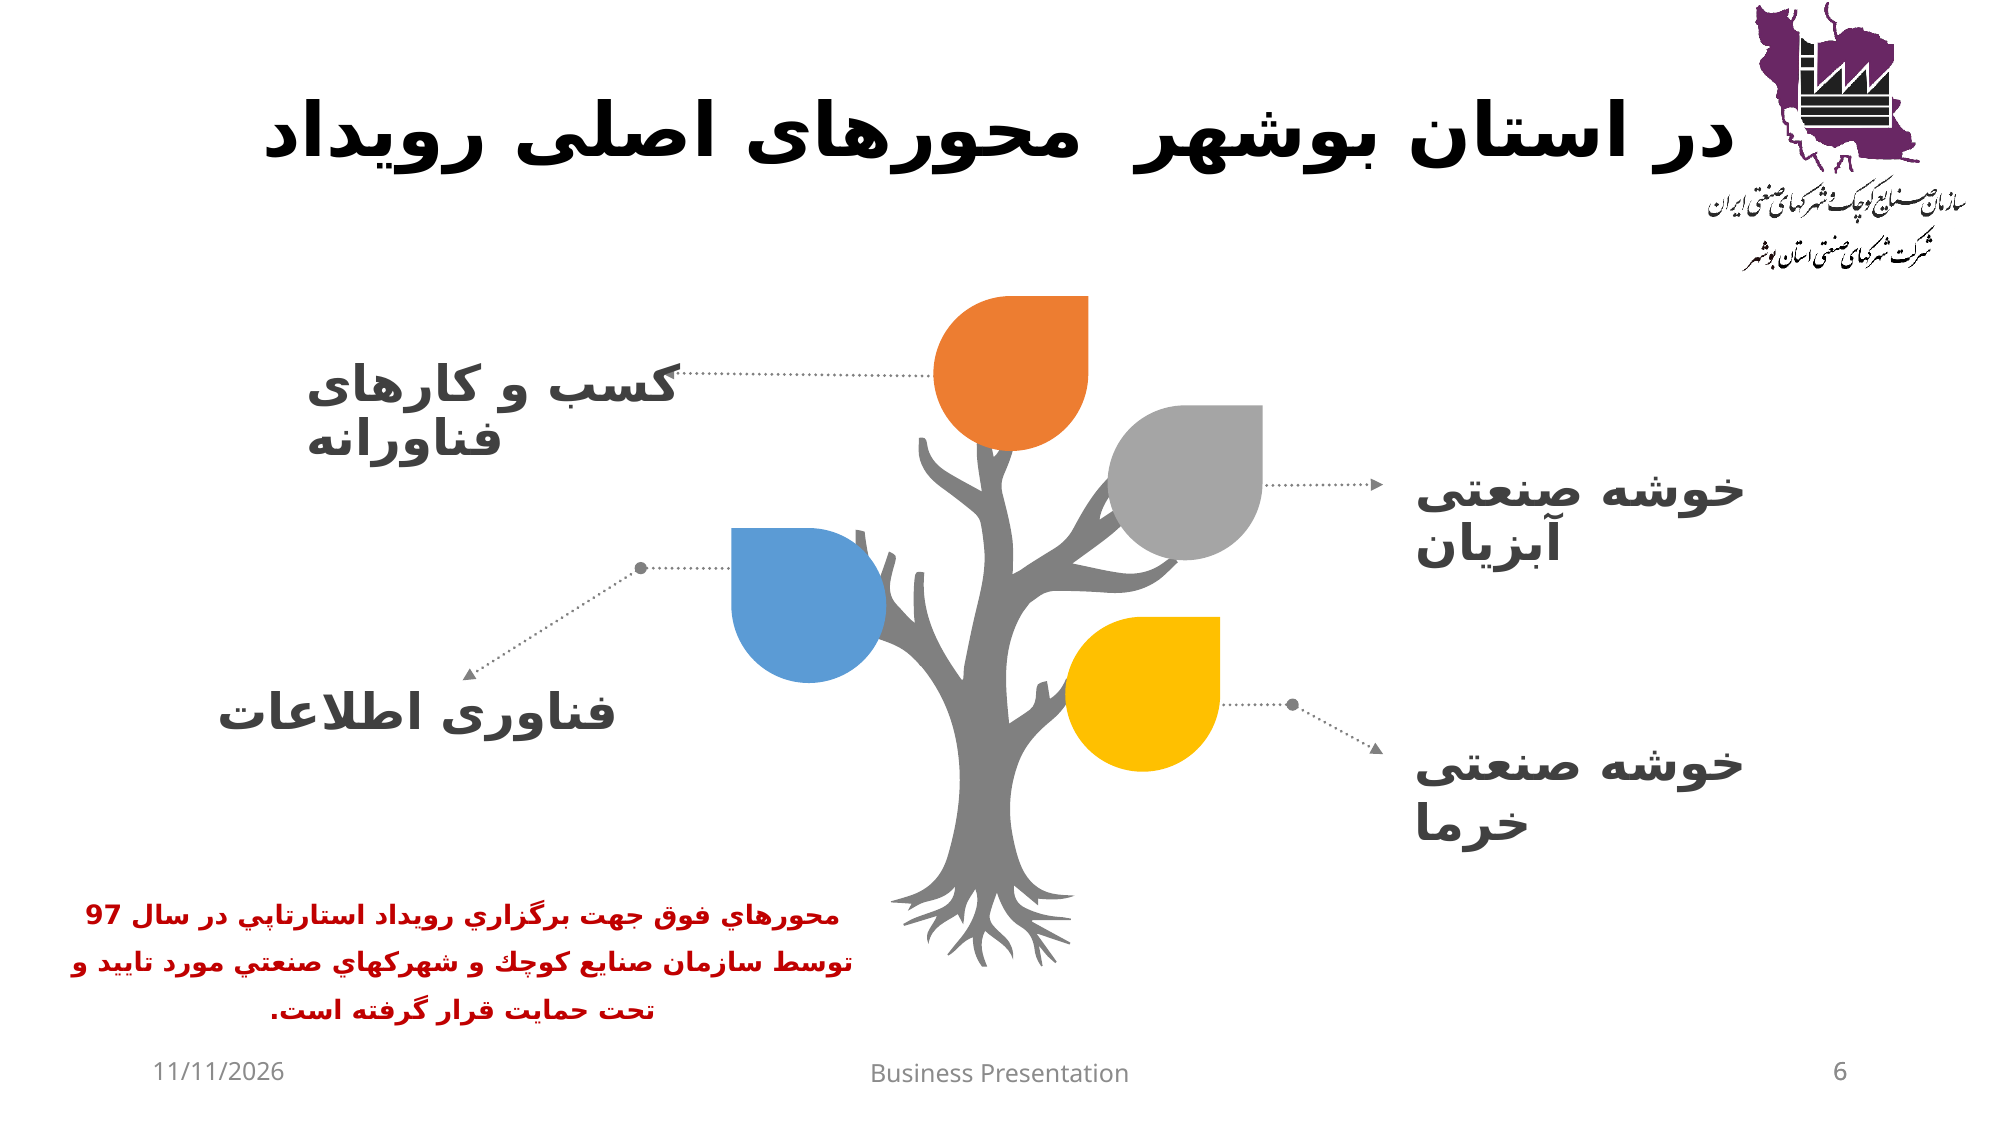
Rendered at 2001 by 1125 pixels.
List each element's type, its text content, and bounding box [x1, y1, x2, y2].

list خوشه صنعتی آبزیان [1400, 455, 1894, 506]
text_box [462, 568, 731, 681]
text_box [1263, 704, 1384, 755]
slide_number 6 [1412, 1042, 1863, 1103]
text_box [731, 296, 1263, 967]
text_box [661, 373, 731, 377]
picture [1706, 0, 1968, 284]
list کسب و کارهای فناورانه [291, 350, 731, 401]
list خوشه صنعتی خرما [1399, 722, 1893, 774]
subtitle محورهاي فوق جهت برگزاري رويداد استارتاپي در سال 97 توسط سازمان صنايع كوچك و شهركهاي صنعتي مورد تاييد و تحت حمايت قرار گرفته است. [33, 874, 892, 1035]
list فناوری اطلاعات [202, 678, 697, 730]
title در استان بوشهر محورهای اصلی رویداد [102, 68, 1706, 196]
